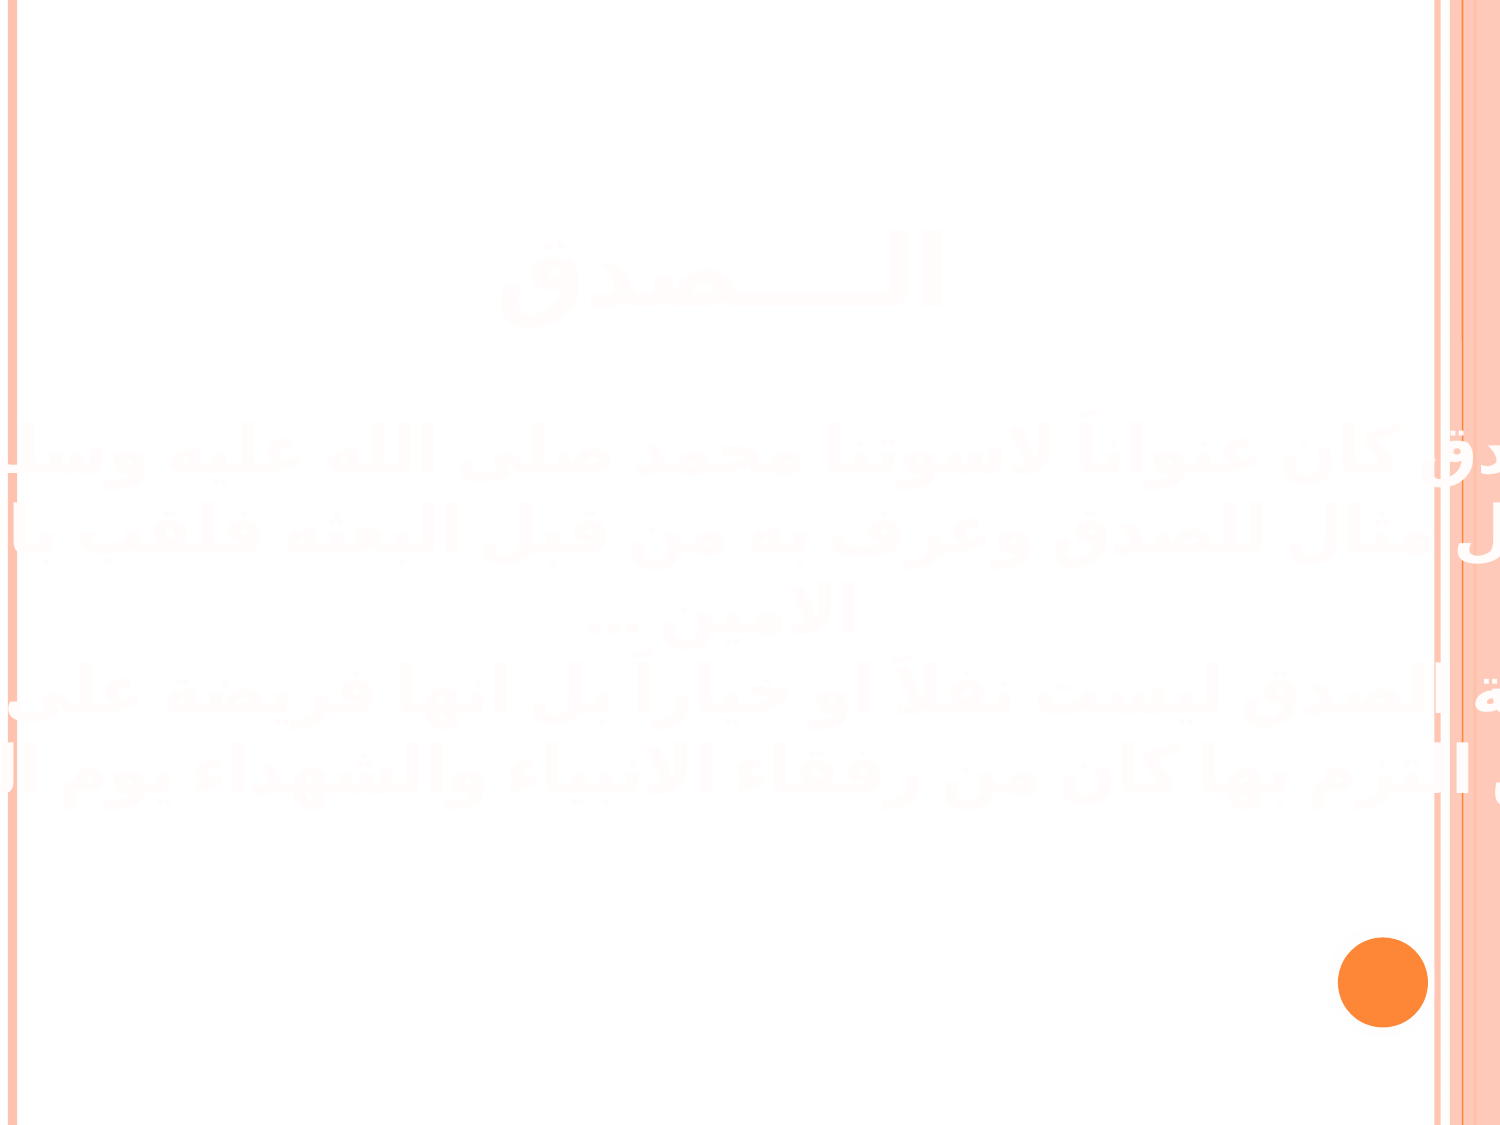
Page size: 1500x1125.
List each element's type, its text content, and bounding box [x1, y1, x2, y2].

text_box الــــصدق الصدق كان عنواناَ لاسوتنا محمد صلى الله عليه وسلم فهو افضل مثال للصدق وعرف به من قبل البعثه فلقب بالصادق الامين ... وان صفة الصدق ليست نفلاَ او خياراَ بل انها فريضة على كل مسلم ومن التزم بها كان من رفقاء الانبياء والشهداء يوم القيامه. [0, 199, 1500, 814]
